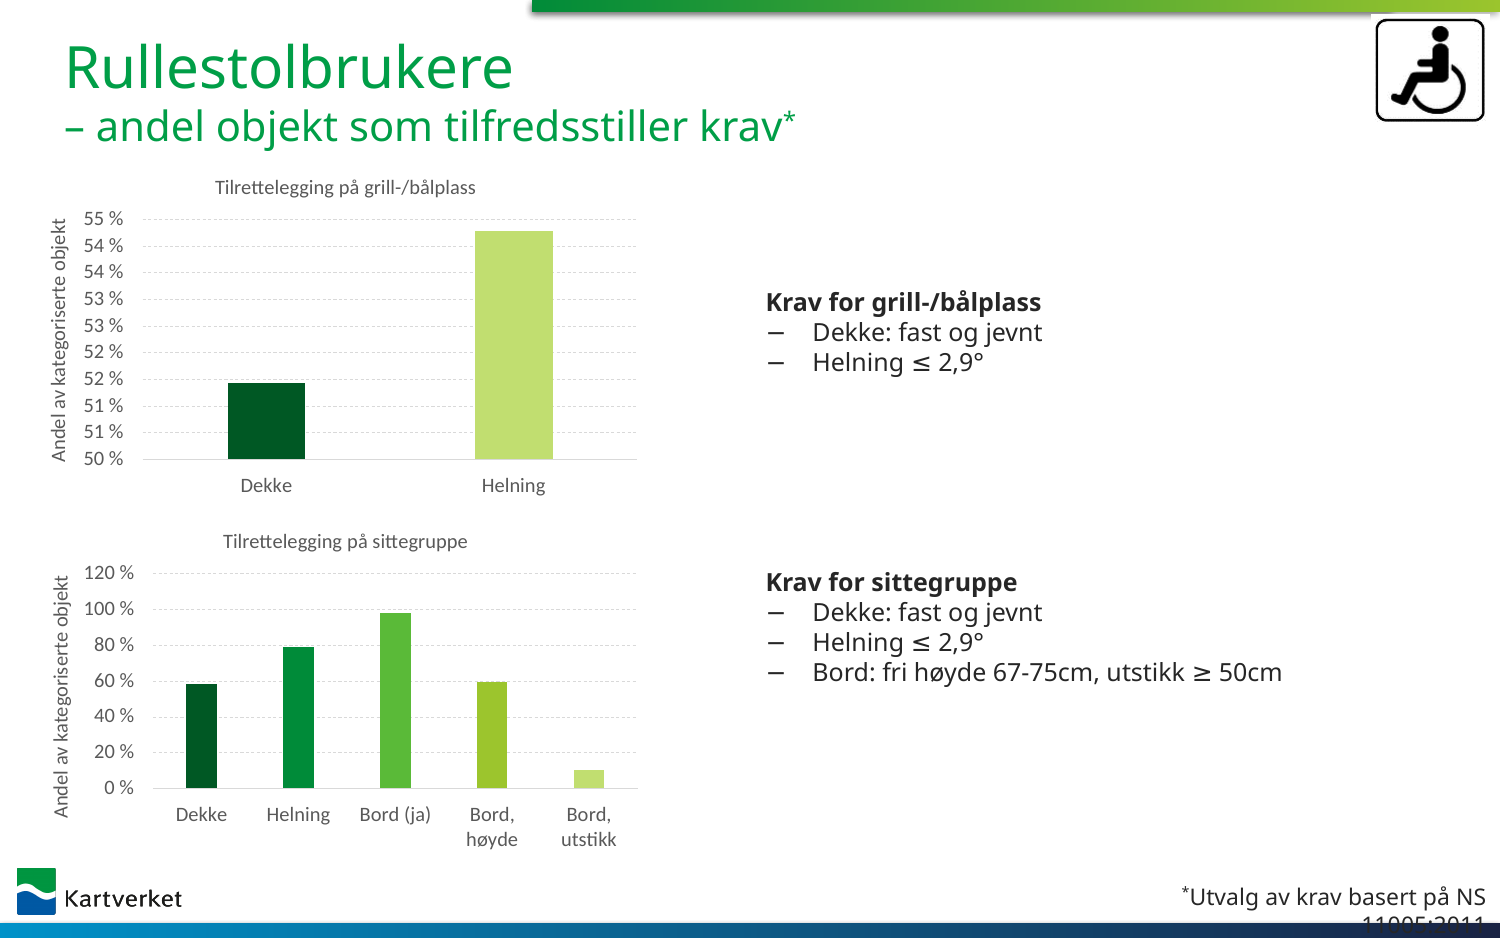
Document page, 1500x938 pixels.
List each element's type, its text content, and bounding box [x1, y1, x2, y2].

text_box Krav for sittegruppe Dekke: fast og jevnt Helning ≤ 2,9° Bord: fri høyde 67-75cm, utstikk ≥ 50cm [750, 559, 1500, 694]
picture [41, 166, 650, 505]
picture [1371, 13, 1491, 127]
text_box Rullestolbrukere – andel objekt som tilfredsstiller krav* [49, 14, 1431, 158]
text_box Krav for grill-/bålplass Dekke: fast og jevnt Helning ≤ 2,9° [750, 279, 1452, 384]
text_box *Utvalg av krav basert på NS 11005:2011 [1068, 873, 1500, 938]
picture [41, 520, 650, 859]
